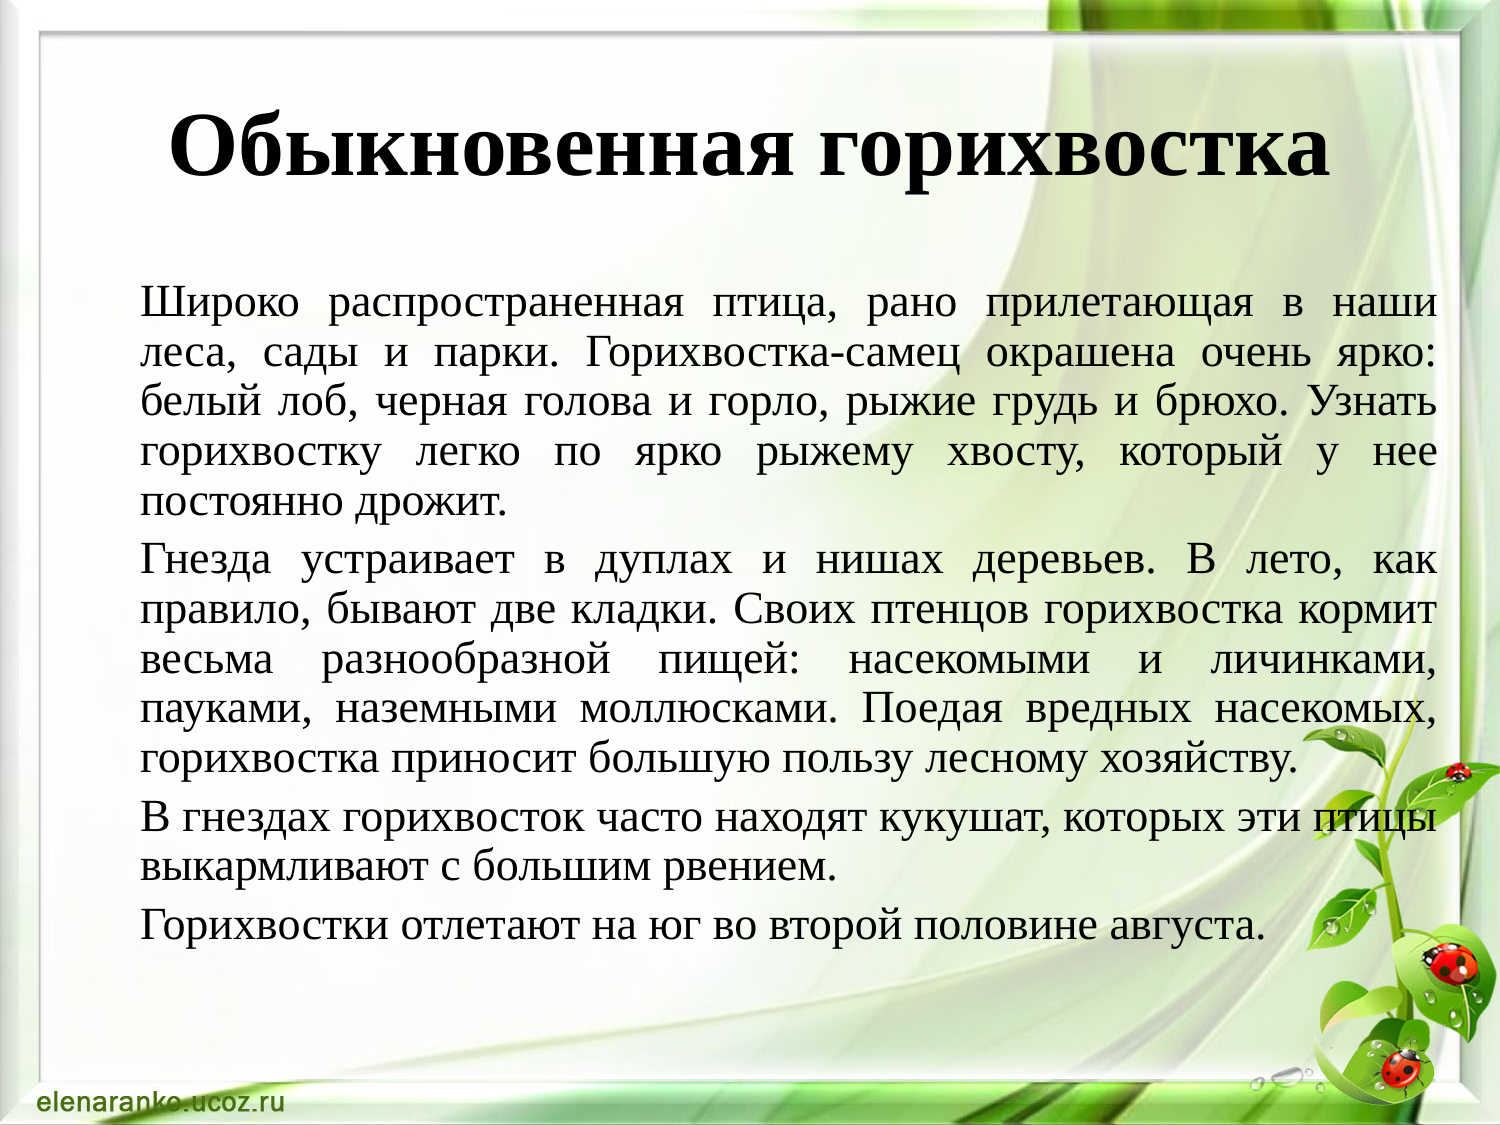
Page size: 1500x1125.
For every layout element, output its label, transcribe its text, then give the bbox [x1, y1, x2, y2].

picture [0, 0, 1500, 1125]
title Обыкновенная горихвостка [75, 45, 1425, 233]
list Широко распространенная птица, рано прилетающая в наши леса, сады и парки. Горихвостка-самец окрашена очень ярко: белый лоб, черная голова и горло, рыжие грудь и брюхо. Узнать горихвостку легко по ярко рыжему хвосту, который у нее постоянно дрожит. Гнезда устраивает в дуплах и нишах деревьев. В лето, как правило, бывают две кладки. Своих птенцов горихвостка кормит весьма разнообразной пищей: насекомыми и личинками, пауками, наземными моллюсками. Поедая вредных насекомых, горихвостка приносит большую пользу лесному хозяйству. В гнездах горихвосток часто находят кукушат, которых эти птицы выкармливают с большим рвением. Горихвостки отлетают на юг во второй половине августа. [75, 269, 1454, 1005]
